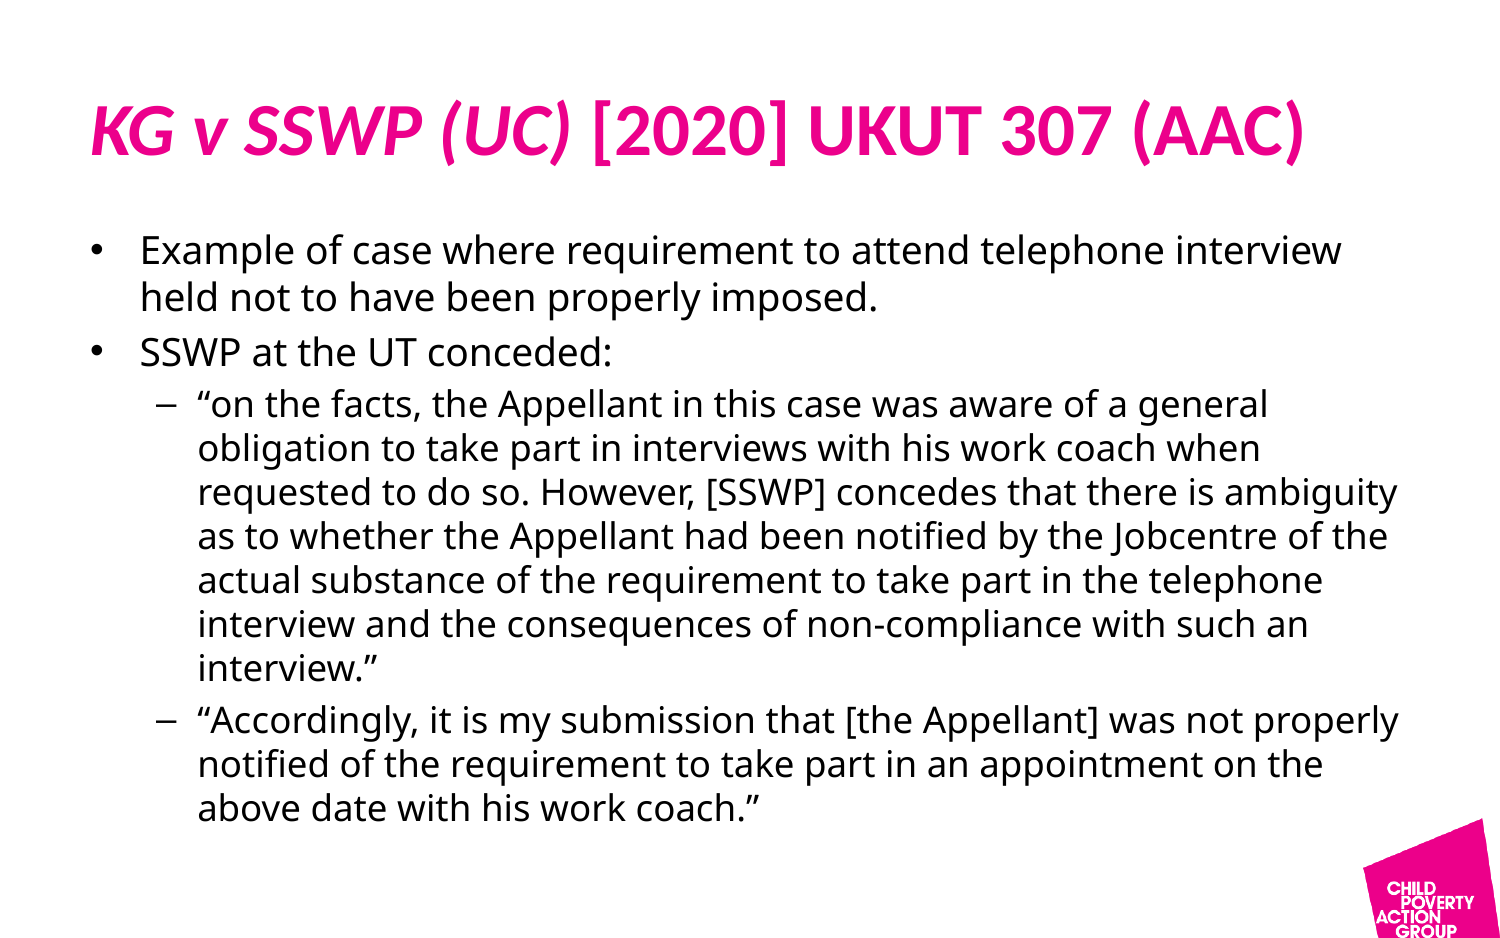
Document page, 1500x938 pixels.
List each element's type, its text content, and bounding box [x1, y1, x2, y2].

title KG v SSWP (UC) [2020] UKUT 307 (AAC) [75, 46, 1425, 203]
list Example of case where requirement to attend telephone interview held not to have been properly imposed. SSWP at the UT conceded: “on the facts, the Appellant in this case was aware of a general obligation to take part in interviews with his work coach when requested to do so. However, [SSWP] concedes that there is ambiguity as to whether the Appellant had been notified by the Jobcentre of the actual substance of the requirement to take part in the telephone interview and the consequences of non-compliance with such an interview.” “Accordingly, it is my submission that [the Appellant] was not properly notified of the requirement to take part in an appointment on the above date with his work coach.” [75, 218, 1425, 838]
picture [1363, 818, 1500, 938]
